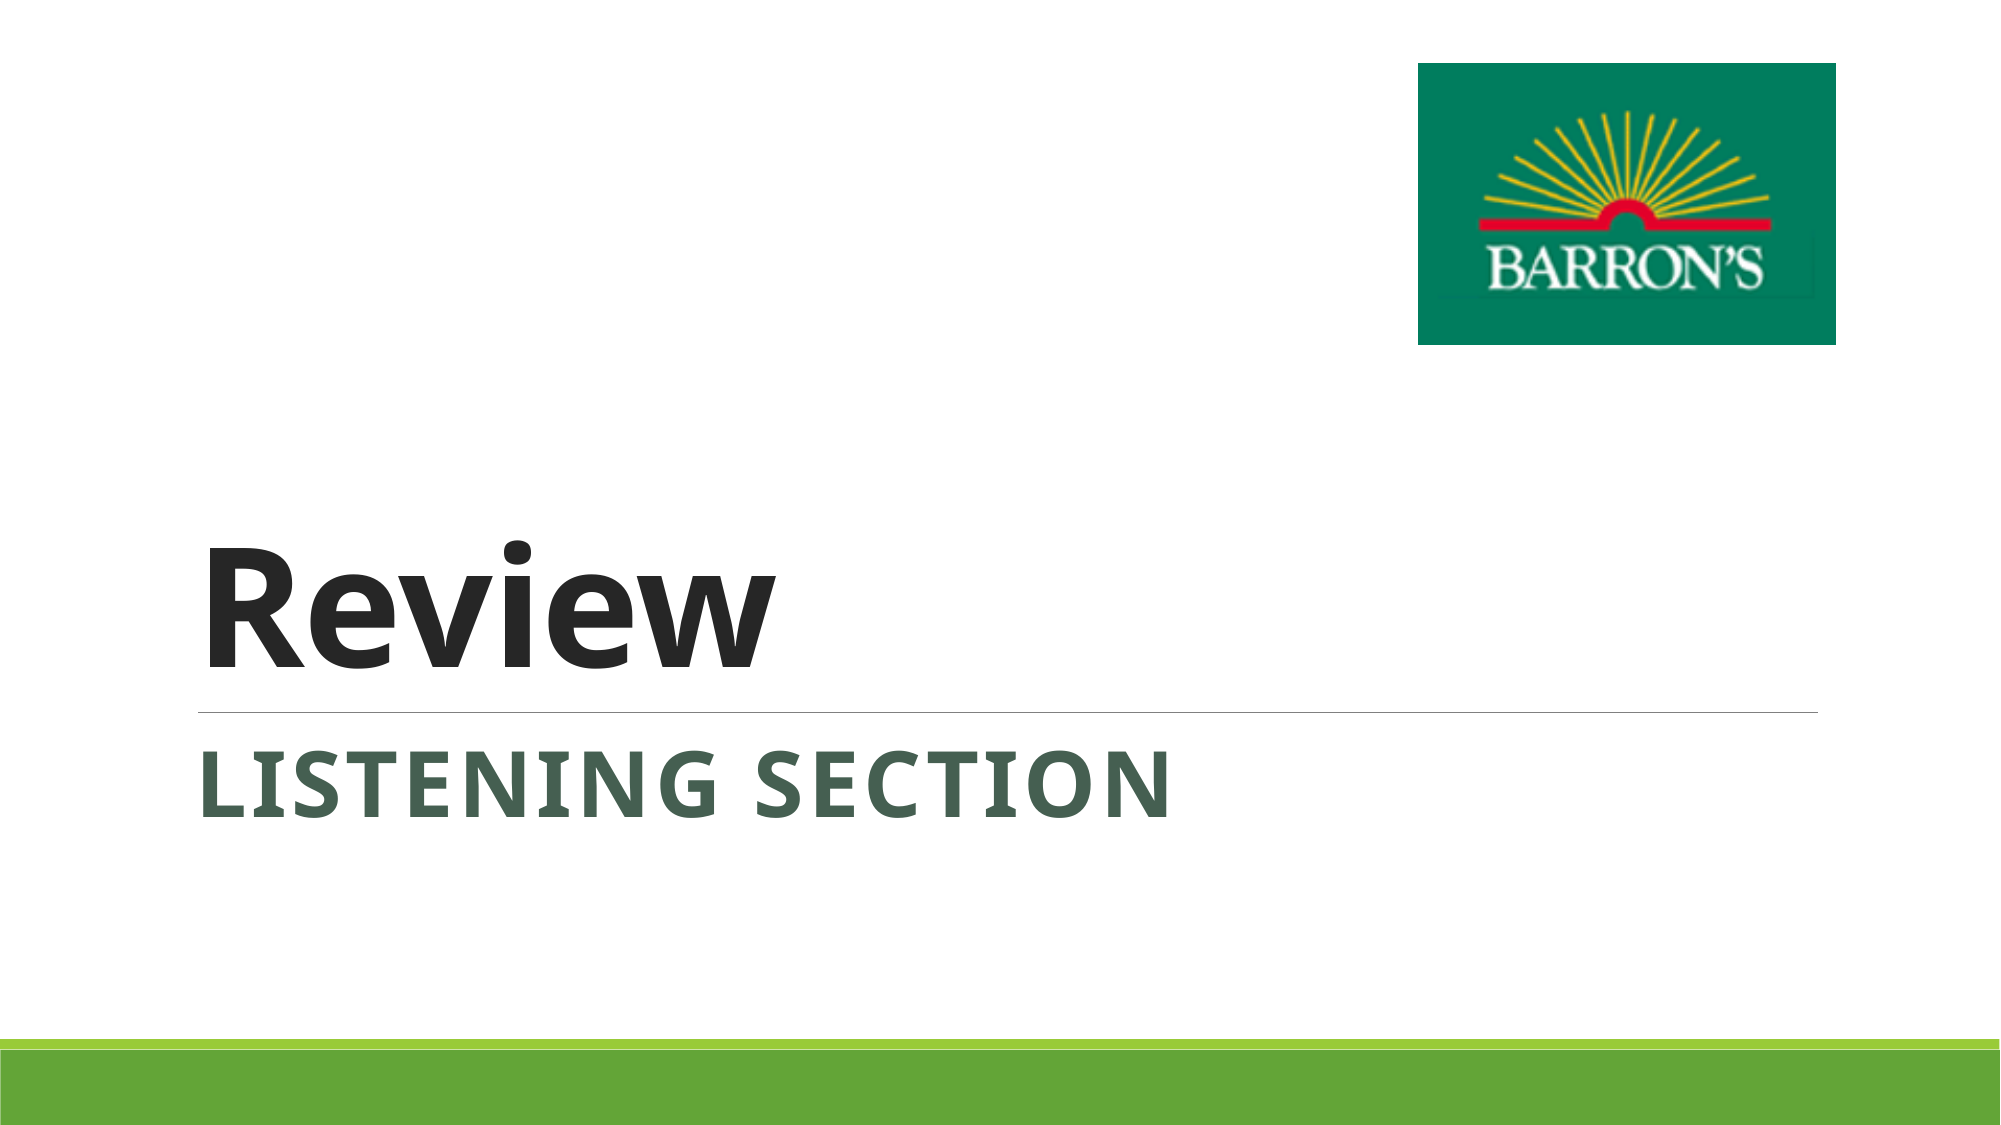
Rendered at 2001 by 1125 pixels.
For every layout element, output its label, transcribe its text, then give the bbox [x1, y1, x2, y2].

title Review [180, 124, 1830, 710]
picture [1418, 63, 1837, 346]
subtitle Listening Section [180, 730, 1831, 919]
